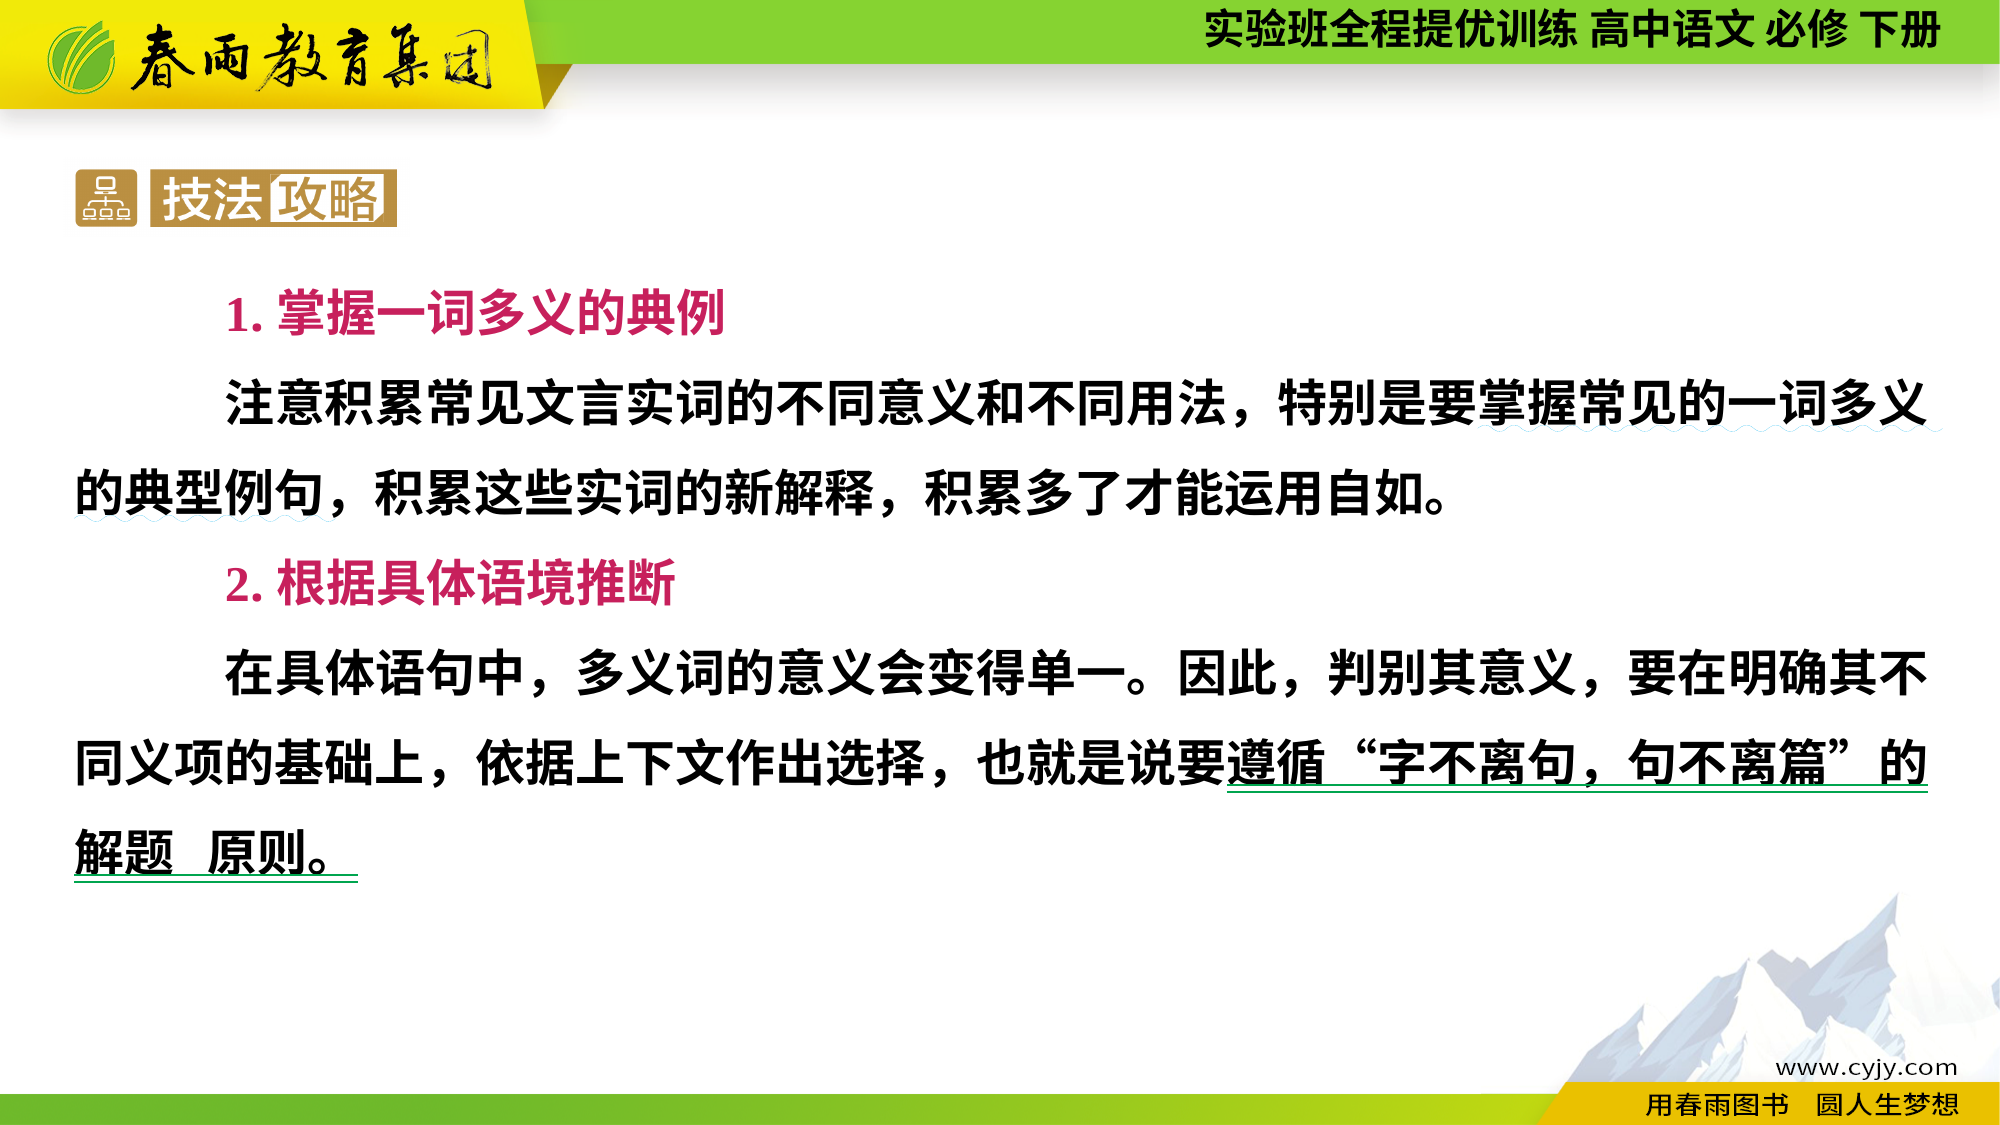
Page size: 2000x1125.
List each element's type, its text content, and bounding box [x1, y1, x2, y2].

list 1.掌握一词多义的典例 注意积累常见文言实词的不同意义和不同用法，特别是要掌握常见的一词多义的典型例句，积累这些实词的新解释，积累多了才能运用自如。 2.根据具体语境推断 在具体语句中，多义词的意义会变得单一。因此，判别其意义，要在明确其不同义项的基础上，依据上下文作出选择，也就是说要遵循“字不离句，句不离篇”的解题 原则。 [59, 243, 1944, 895]
picture [0, 0, 2000, 1125]
